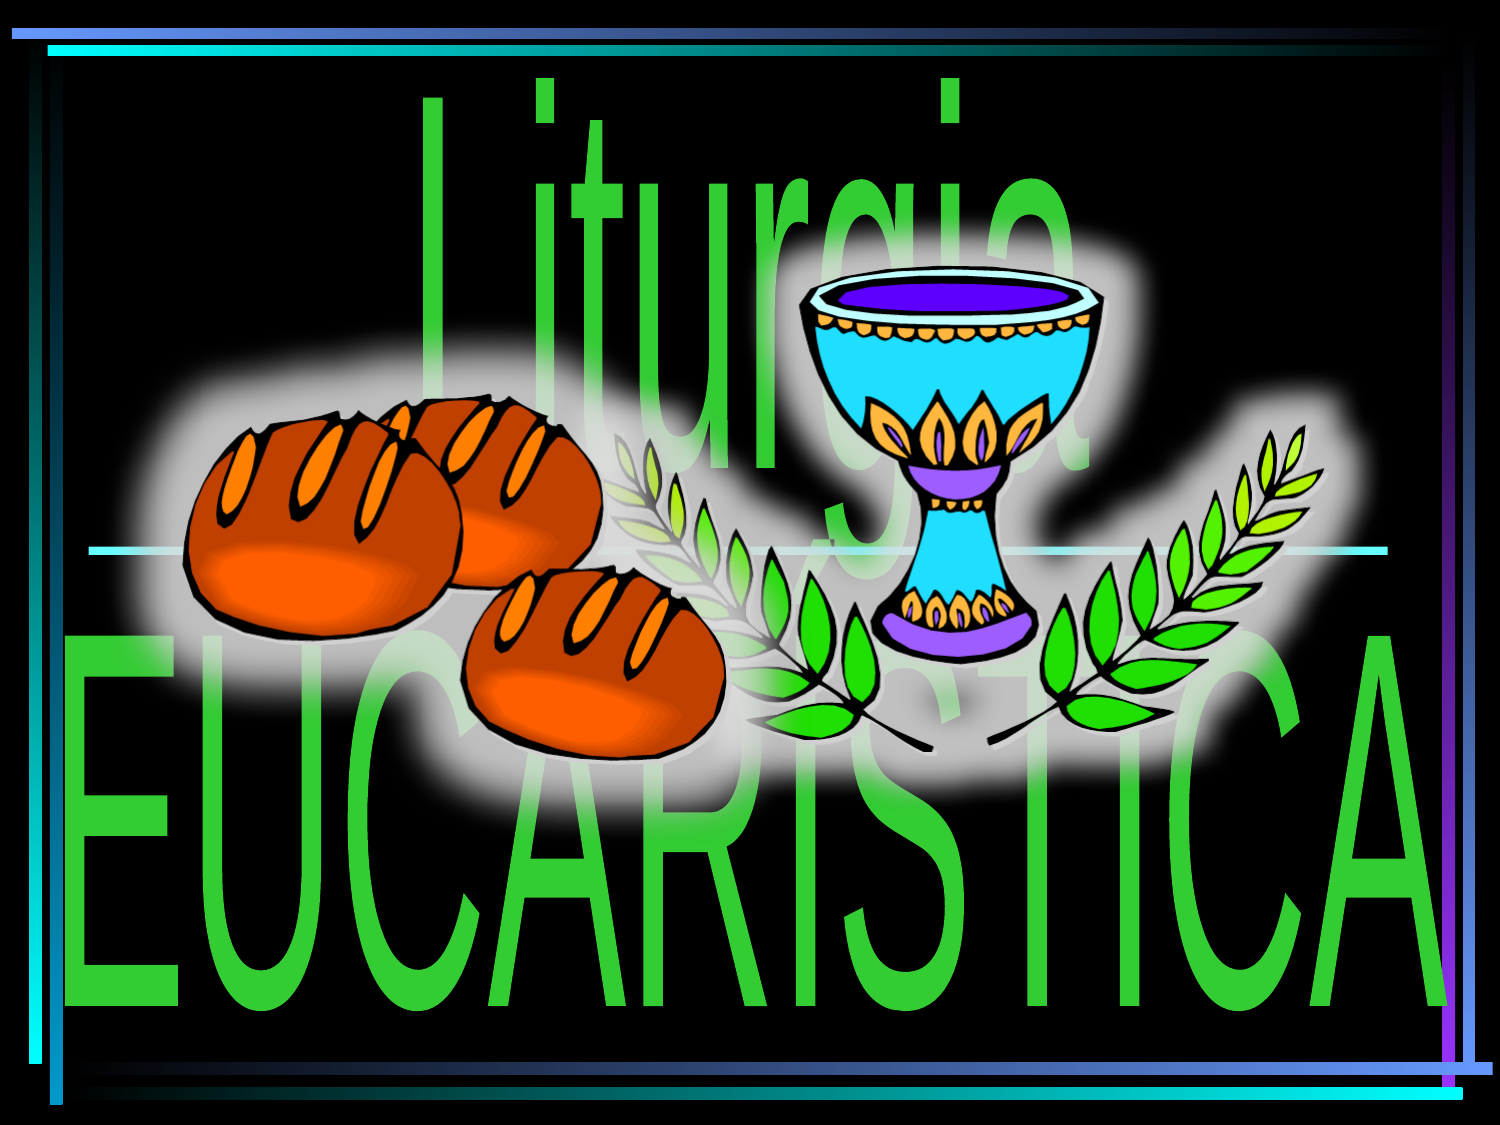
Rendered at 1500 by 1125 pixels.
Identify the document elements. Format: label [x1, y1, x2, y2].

picture [107, 245, 1329, 805]
